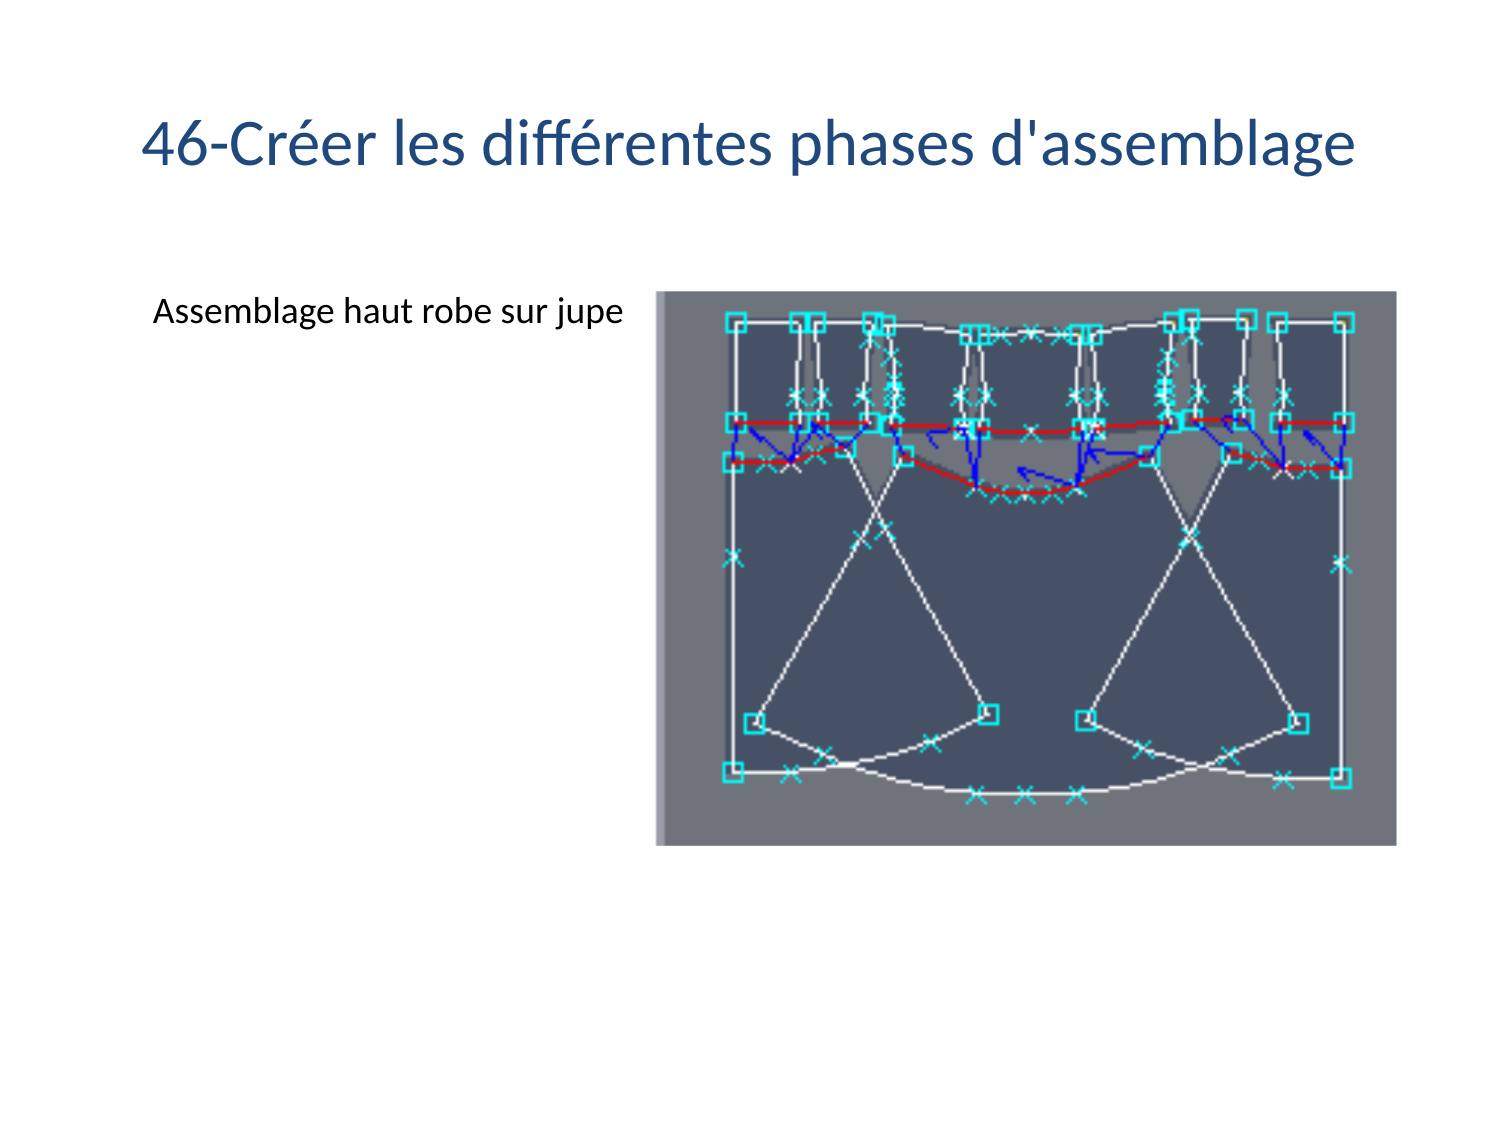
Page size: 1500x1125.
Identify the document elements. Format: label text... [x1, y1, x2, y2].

text_box Assemblage haut robe sur jupe [138, 278, 640, 339]
title 46-Créer les différentes phases d'assemblage [75, 45, 1425, 233]
picture [657, 292, 748, 845]
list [748, 197, 1305, 940]
picture [1305, 292, 1396, 845]
